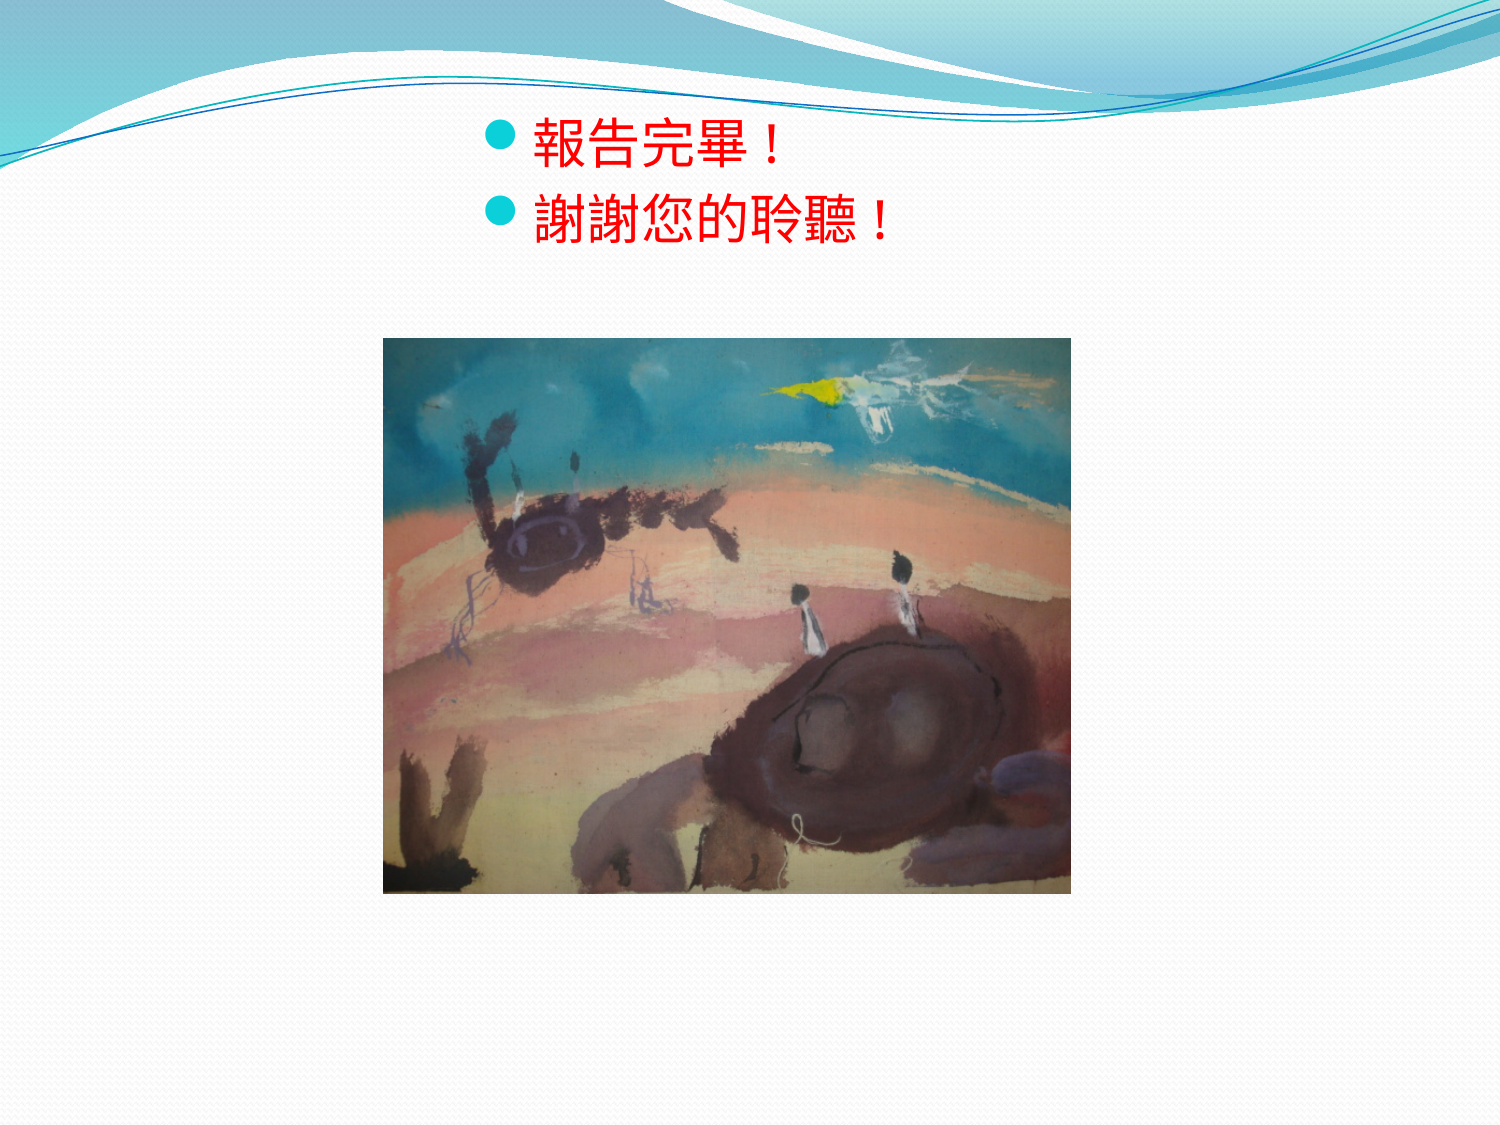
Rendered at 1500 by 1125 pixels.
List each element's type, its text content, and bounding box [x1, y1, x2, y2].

list 報告完畢! 謝謝您的聆聽! [466, 101, 1064, 333]
picture [383, 337, 1071, 894]
